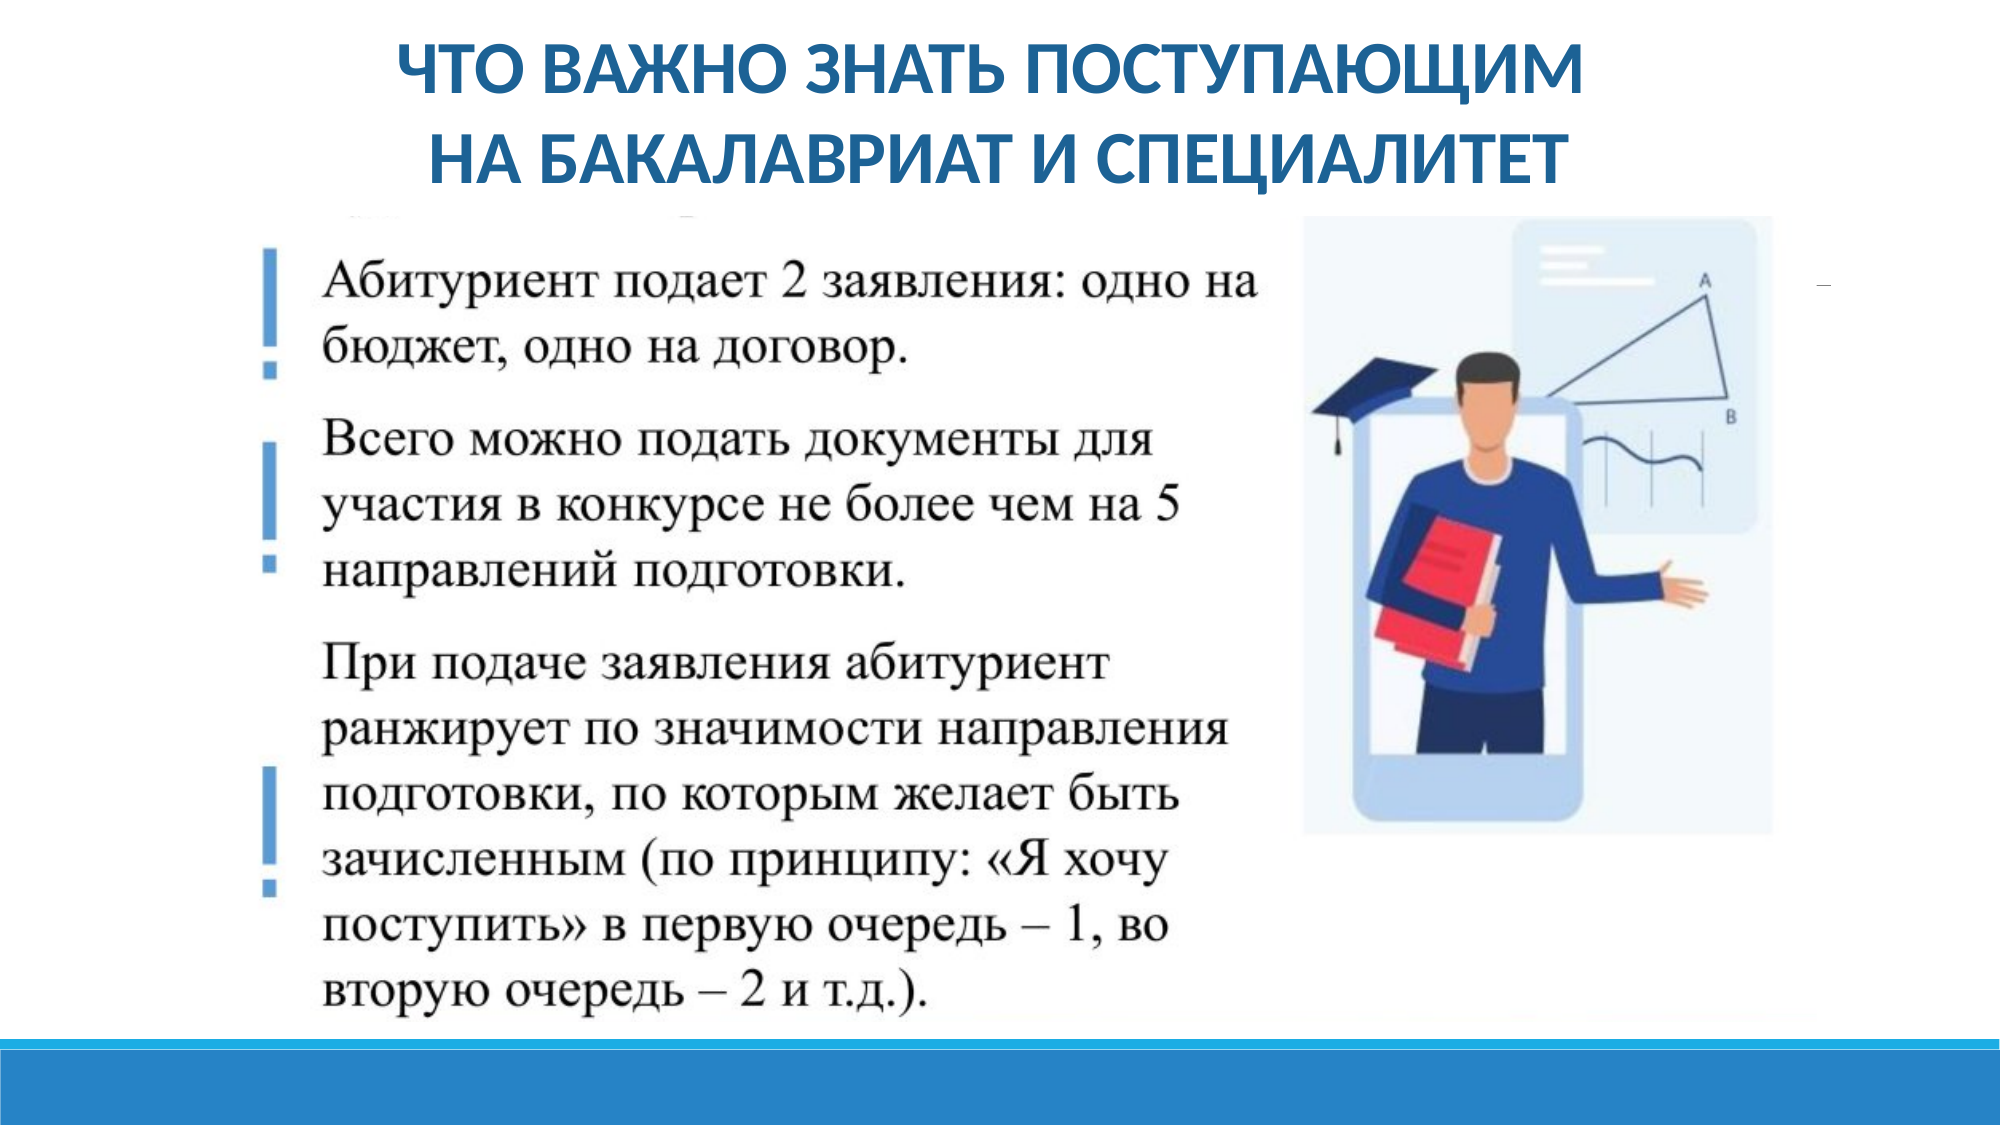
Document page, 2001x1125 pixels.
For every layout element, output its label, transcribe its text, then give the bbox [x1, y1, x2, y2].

text_box ЧТО ВАЖНО ЗНАТЬ ПОСТУПАЮЩИМ НА БАКАЛАВРИАТ И СПЕЦИАЛИТЕТ [0, 11, 2000, 206]
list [182, 216, 1818, 1023]
